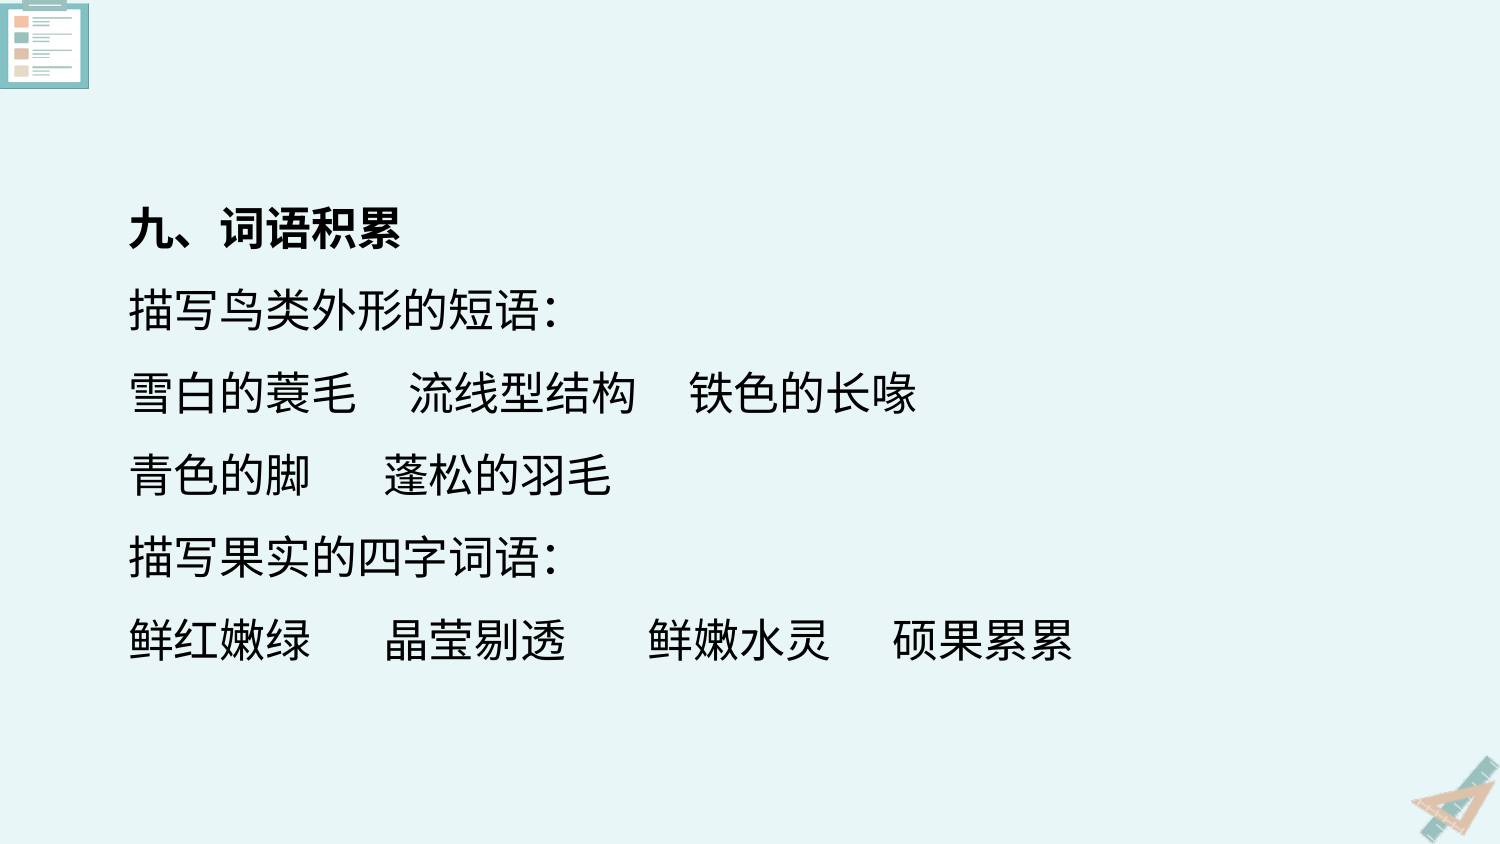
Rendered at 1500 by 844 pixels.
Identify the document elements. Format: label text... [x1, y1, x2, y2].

picture [1411, 755, 1500, 844]
text_box 九、词语积累 描写鸟类外形的短语： 雪白的蓑毛 流线型结构 铁色的长喙 青色的脚 蓬松的羽毛 描写果实的四字词语： 鲜红嫩绿 晶莹剔透 鲜嫩水灵 硕果累累 [113, 164, 1387, 674]
picture [0, 0, 89, 89]
